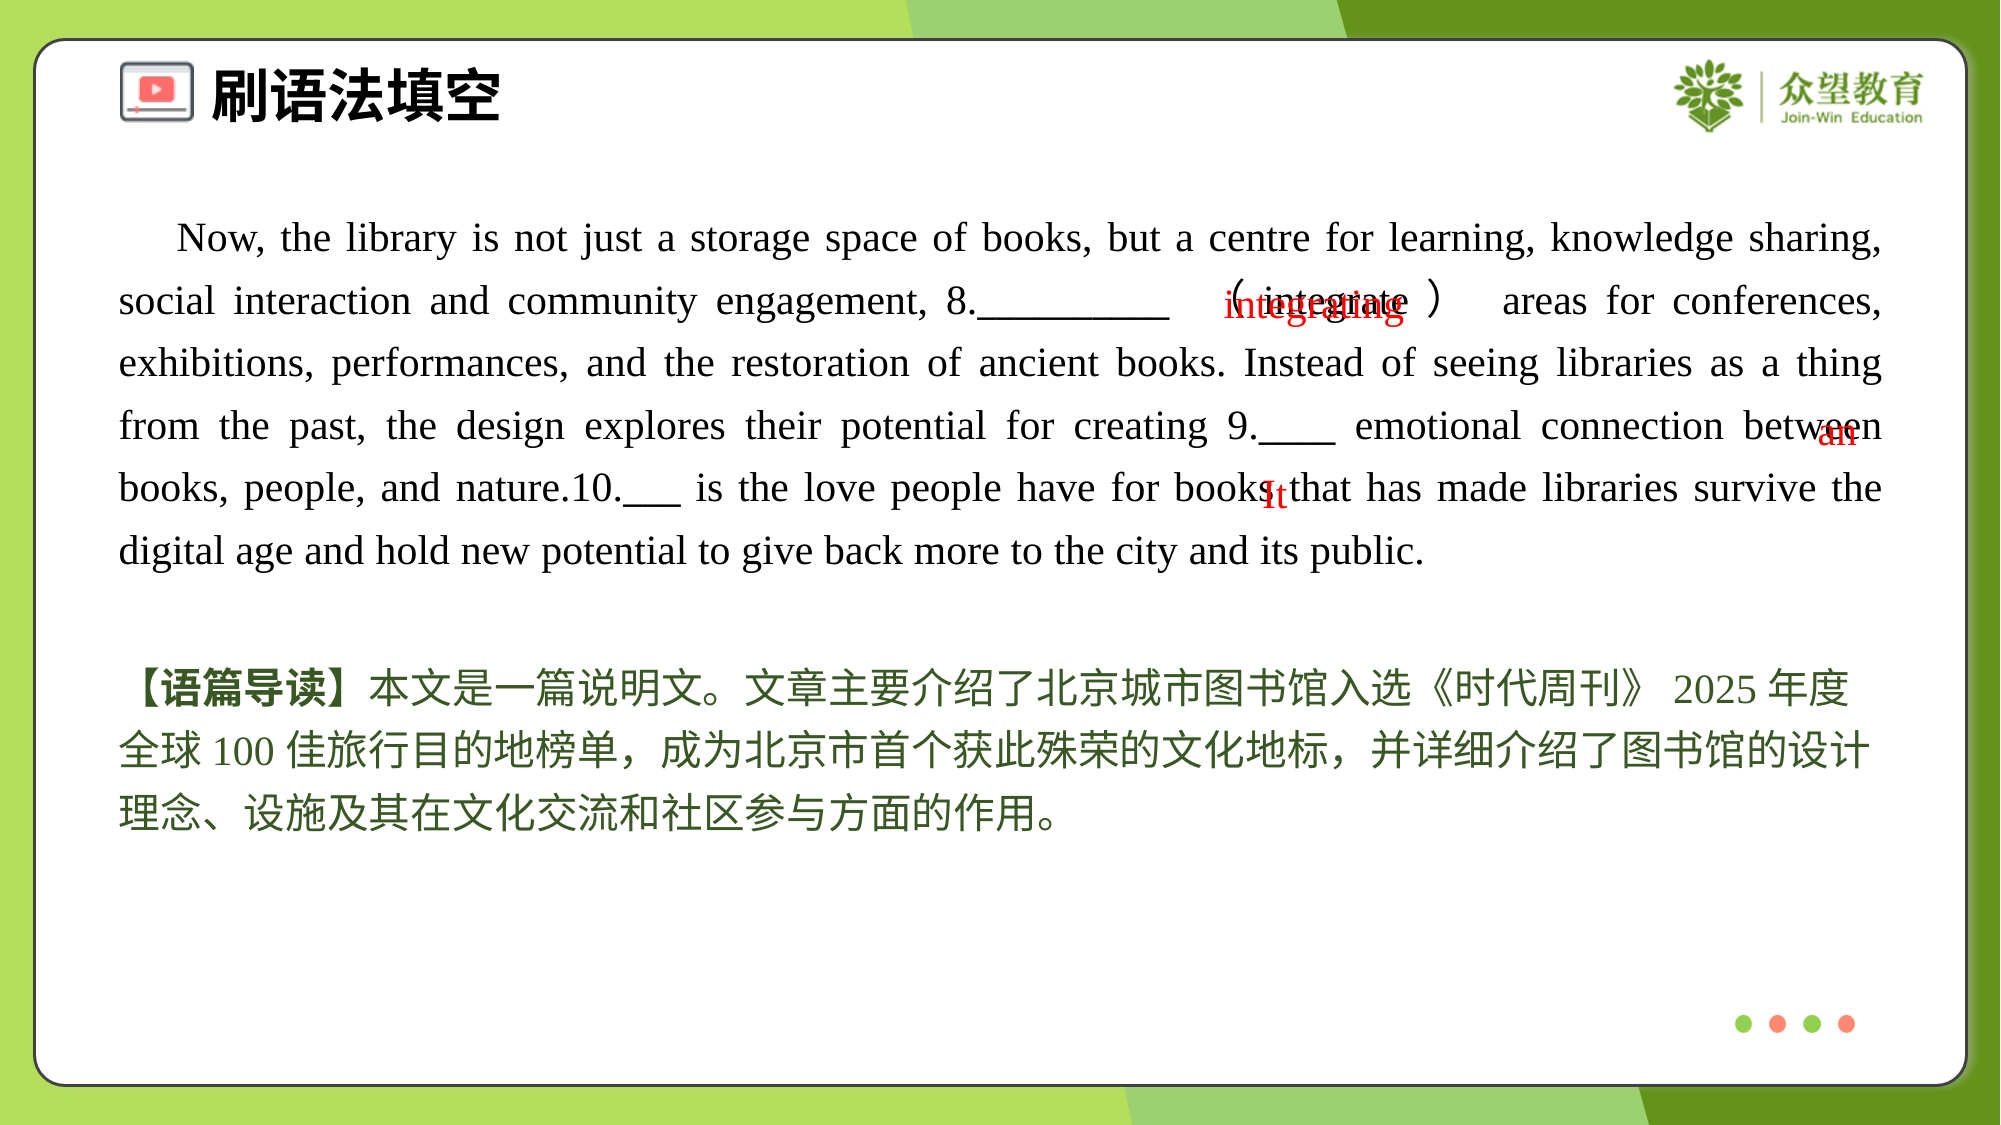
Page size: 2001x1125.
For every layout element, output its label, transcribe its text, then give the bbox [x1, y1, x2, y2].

text_box 【语篇导读】本文是一篇说明文。文章主要介绍了北京城市图书馆入选《时代周刊》2025年度全球100佳旅行目的地榜单，成为北京市首个获此殊荣的文化地标，并详细介绍了图书馆的设计理念、设施及其在文化交流和社区参与方面的作用。 [118, 649, 1883, 832]
text_box integrating [1219, 264, 1409, 322]
picture [0, 0, 2000, 1125]
text_box Now, the library is not just a storage space of books, but a centre for learning, knowledge sharing, social interaction and community engagement, 8.__________ （integrate） areas for conferences, exhibitions, performances, and the restoration of ancient books. Instead of seeing libraries as a thing from the past, the design explores their potential for creating 9.____ emotional connection between books, people, and nature.10.___ is the love people have for books that has made libraries survive the digital age and hold new potential to give back more to the city and its public. [118, 147, 1883, 643]
text_box It [1257, 453, 1293, 512]
text_box an [1813, 391, 1862, 449]
